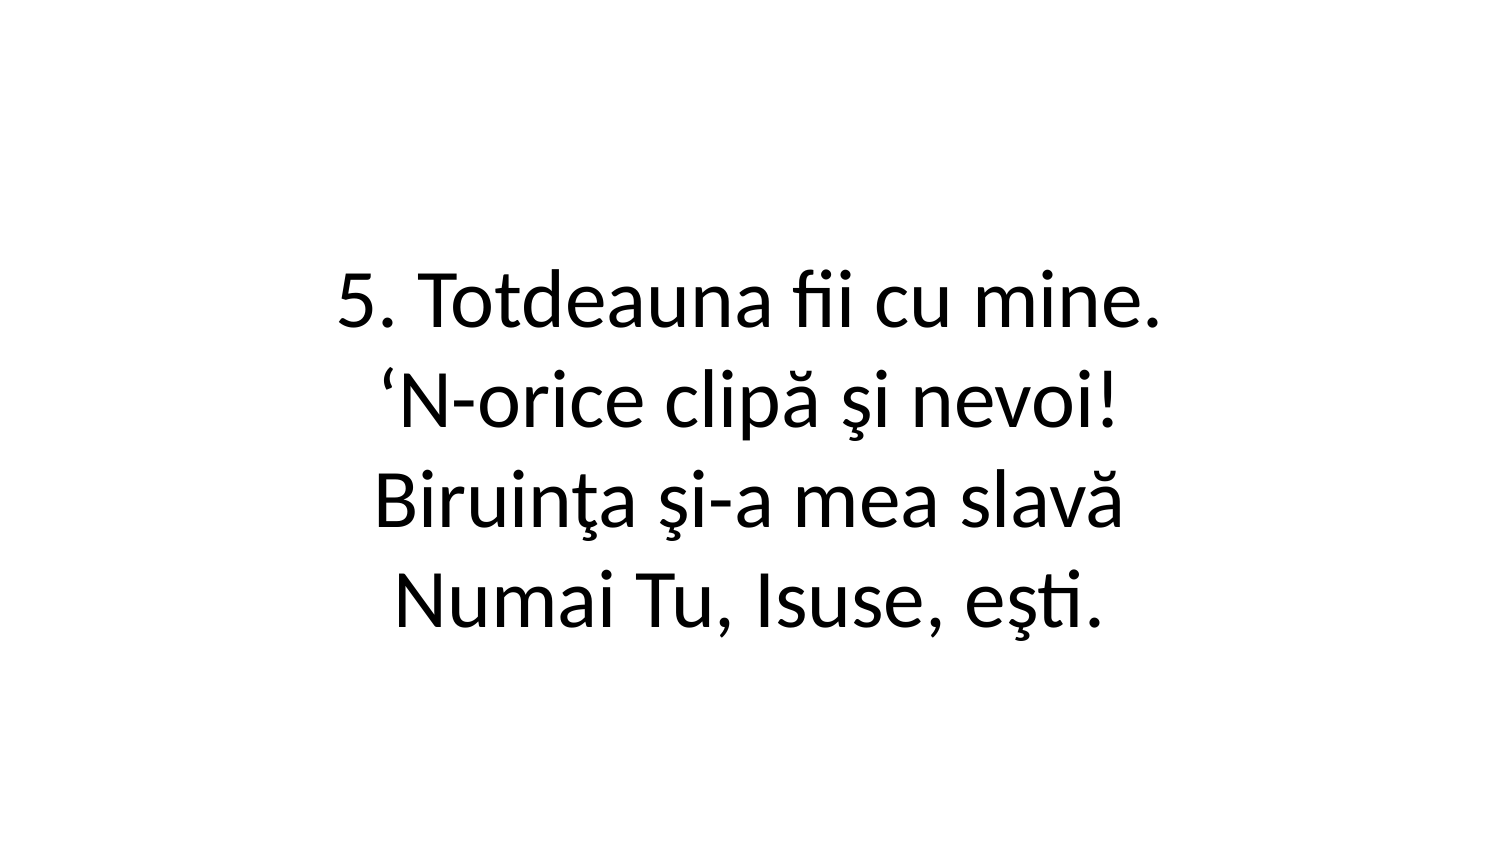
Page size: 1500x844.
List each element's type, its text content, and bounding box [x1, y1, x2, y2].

text_box 5. Totdeauna fii cu mine. ‘N-orice clipă şi nevoi! Biruinţa şi-a mea slavă Numai Tu, Isuse, eşti. [320, 192, 1180, 652]
